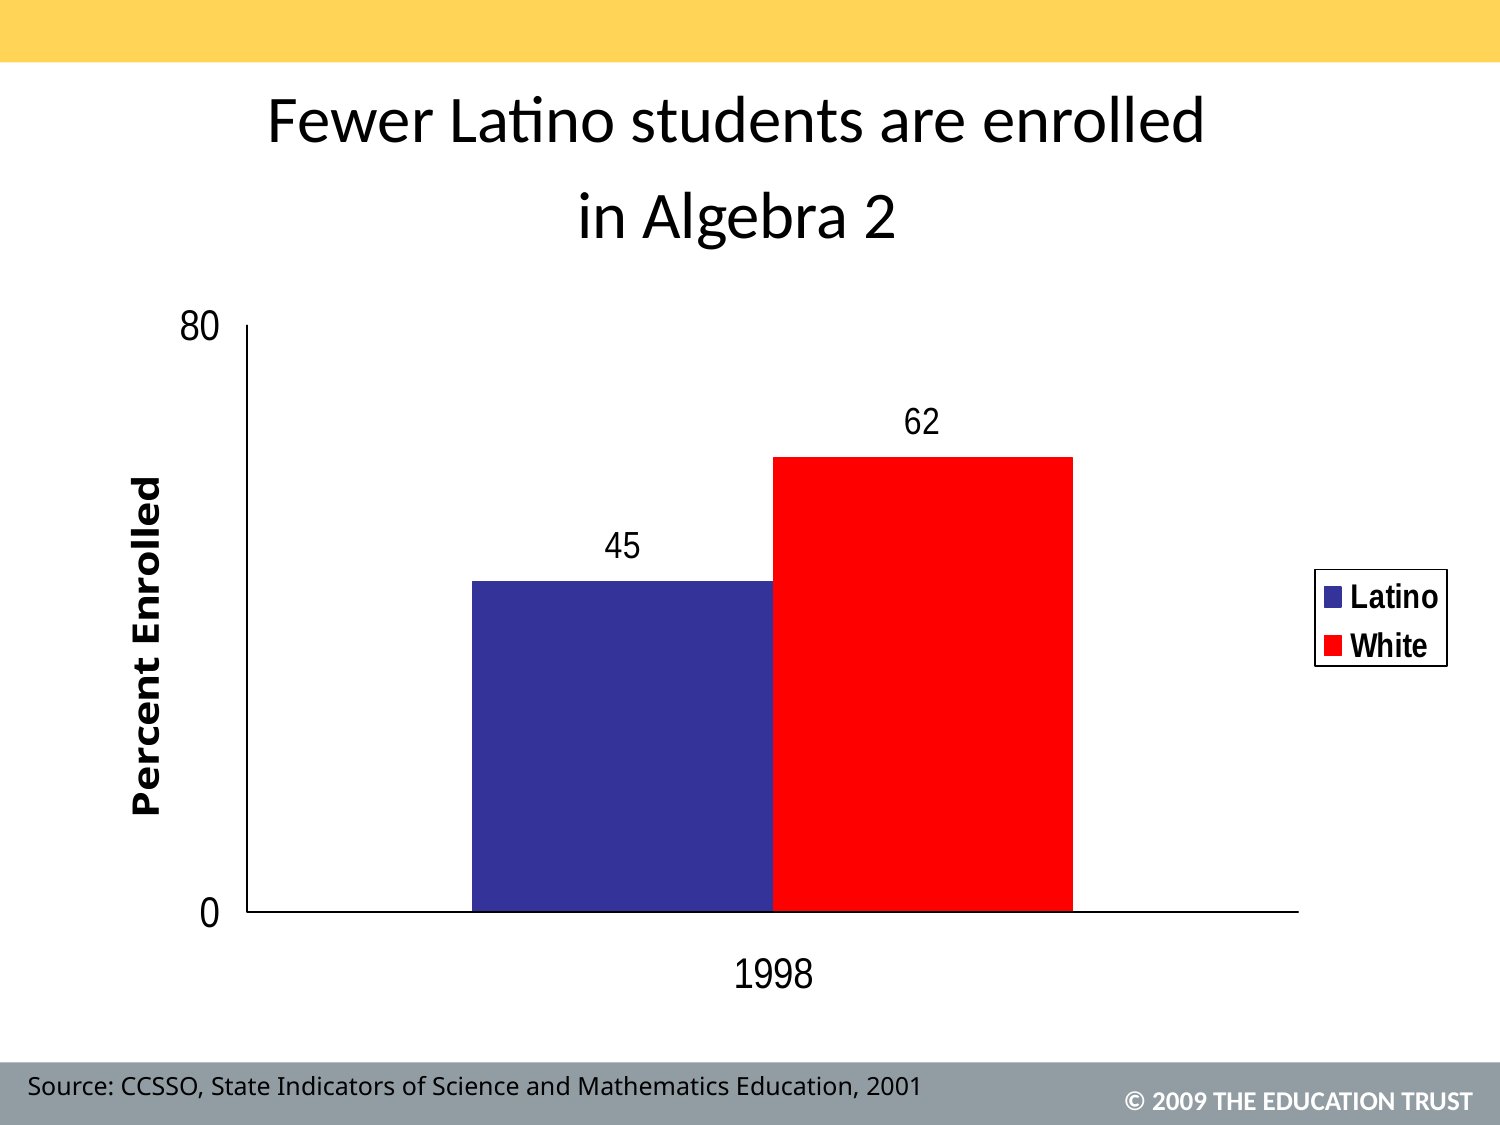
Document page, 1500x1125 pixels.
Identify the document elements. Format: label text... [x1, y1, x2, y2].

text_box Source: CCSSO, State Indicators of Science and Mathematics Education, 2001 [12, 1062, 1363, 1108]
title Fewer Latino students are enrolled in Algebra 2 [49, 62, 1426, 251]
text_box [87, 262, 1463, 1038]
